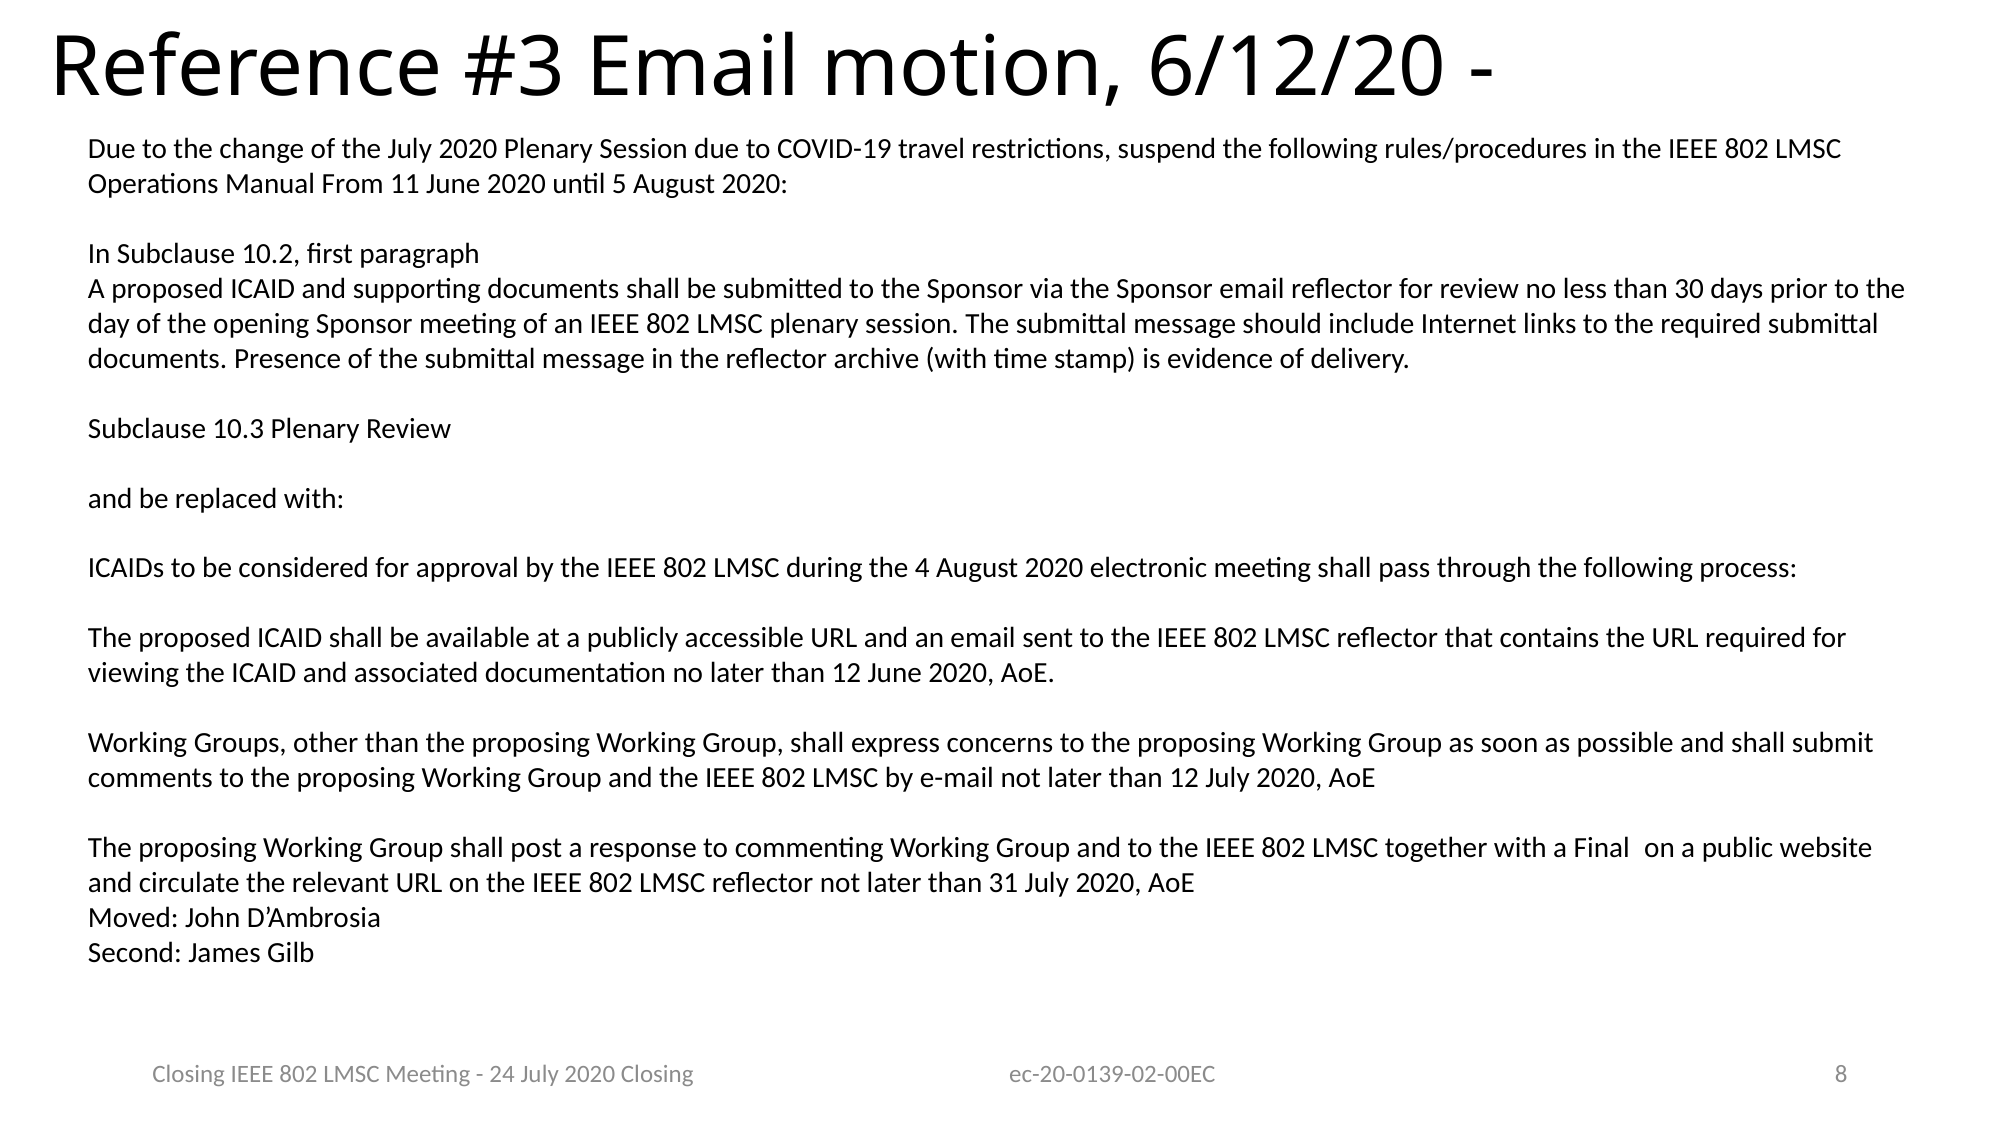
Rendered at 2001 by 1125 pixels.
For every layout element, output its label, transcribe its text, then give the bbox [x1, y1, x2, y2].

title Reference #3 Email motion, 6/12/20 - [34, 14, 2000, 123]
slide_number 8 [1412, 1042, 1863, 1103]
text_box Due to the change of the July 2020 Plenary Session due to COVID-19 travel restrictions, suspend the following rules/procedures in the IEEE 802 LMSC Operations Manual From 11 June 2020 until 5 August 2020: In Subclause 10.2, first paragraph A proposed ICAID and supporting documents shall be submitted to the Sponsor via the Sponsor email reflector for review no less than 30 days prior to the day of the opening Sponsor meeting of an IEEE 802 LMSC plenary session. The submittal message should include Internet links to the required submittal documents. Presence of the submittal message in the reflector archive (with time stamp) is evidence of delivery. Subclause 10.3 Plenary Review and be replaced with: ICAIDs to be considered for approval by the IEEE 802 LMSC during the 4 August 2020 electronic meeting shall pass through the following process: The proposed ICAID shall be available at a publicly accessible URL and an email sent to the IEEE 802 LMSC reflector that contains the URL required for viewing the ICAID and associated documentation no later than 12 June 2020, AoE. Working Groups, other than the proposing Working Group, shall express concerns to the proposing Working Group as soon as possible and shall submit comments to the proposing Working Group and the IEEE 802 LMSC by e-mail not later than 12 July 2020, AoE The proposing Working Group shall post a response to commenting Working Group and to the IEEE 802 LMSC together with a Final on a public website and circulate the relevant URL on the IEEE 802 LMSC reflector not later than 31 July 2020, AoE Moved: John D’Ambrosia Second: James Gilb [73, 121, 1931, 1071]
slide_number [137, 1042, 734, 1103]
footer ec-20-0139-02-00EC [887, 1042, 1338, 1103]
